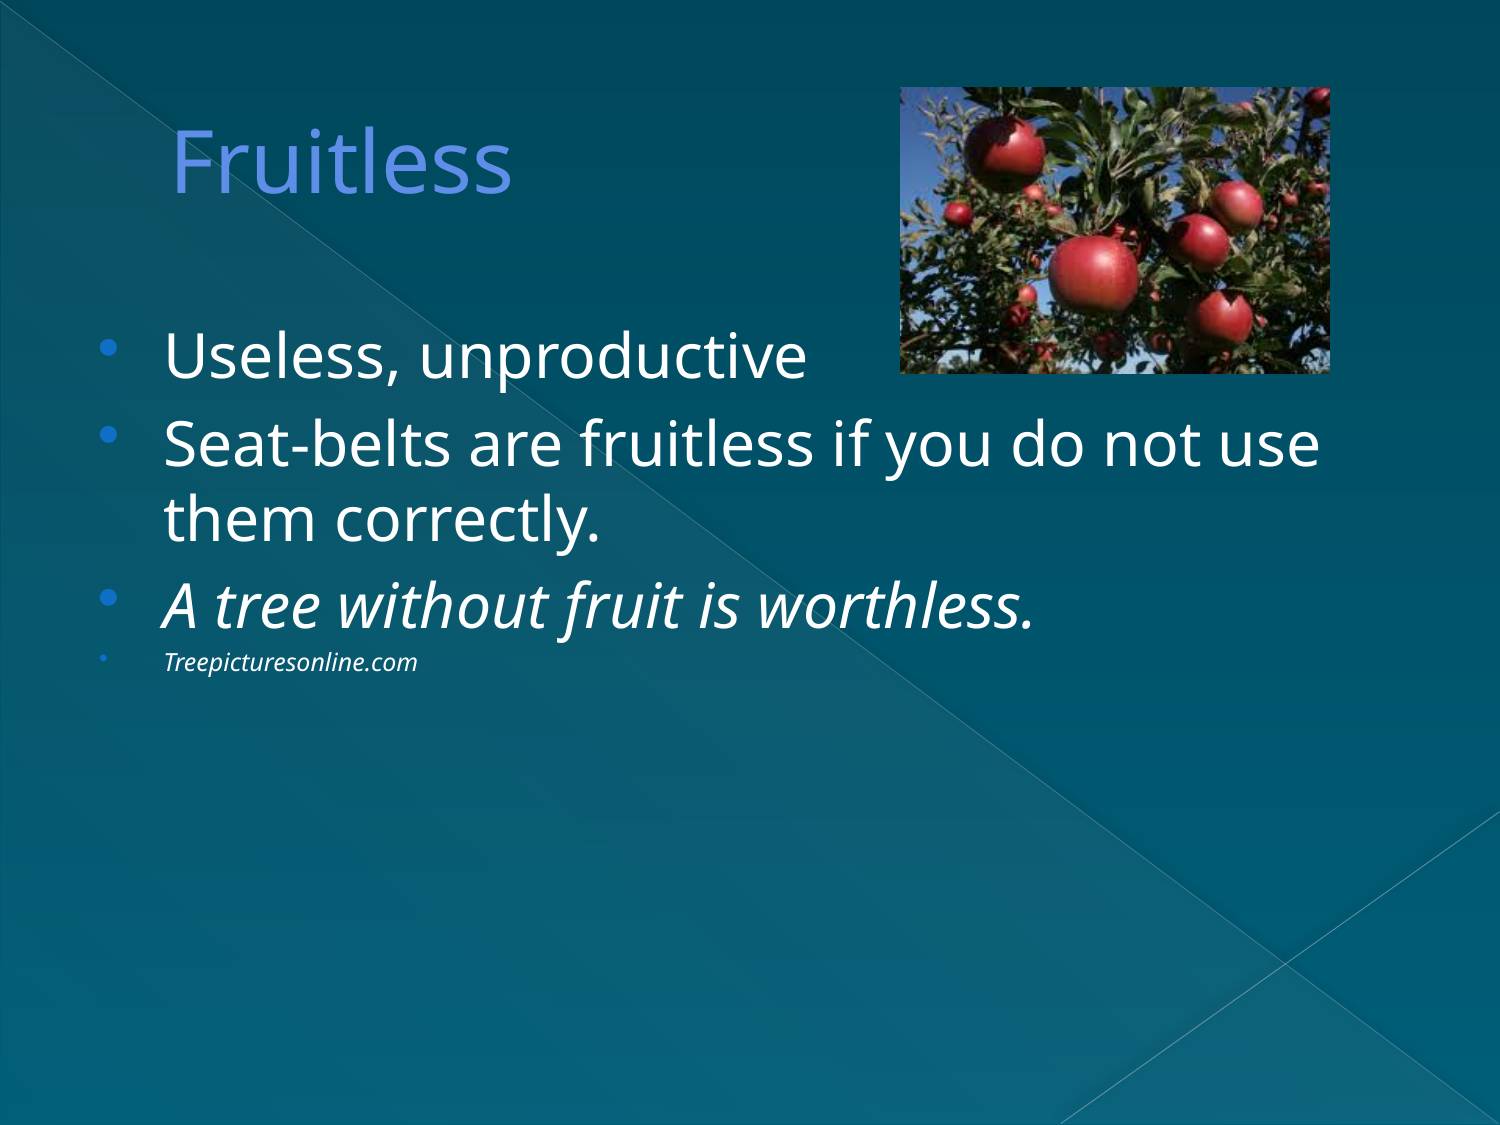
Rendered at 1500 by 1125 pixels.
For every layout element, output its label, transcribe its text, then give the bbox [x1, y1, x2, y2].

picture [901, 88, 1329, 373]
title Fruitless [75, 43, 1425, 274]
list Useless, unproductive Seat-belts are fruitless if you do not use them correctly. A tree without fruit is worthless. Treepicturesonline.com [75, 308, 1425, 1059]
